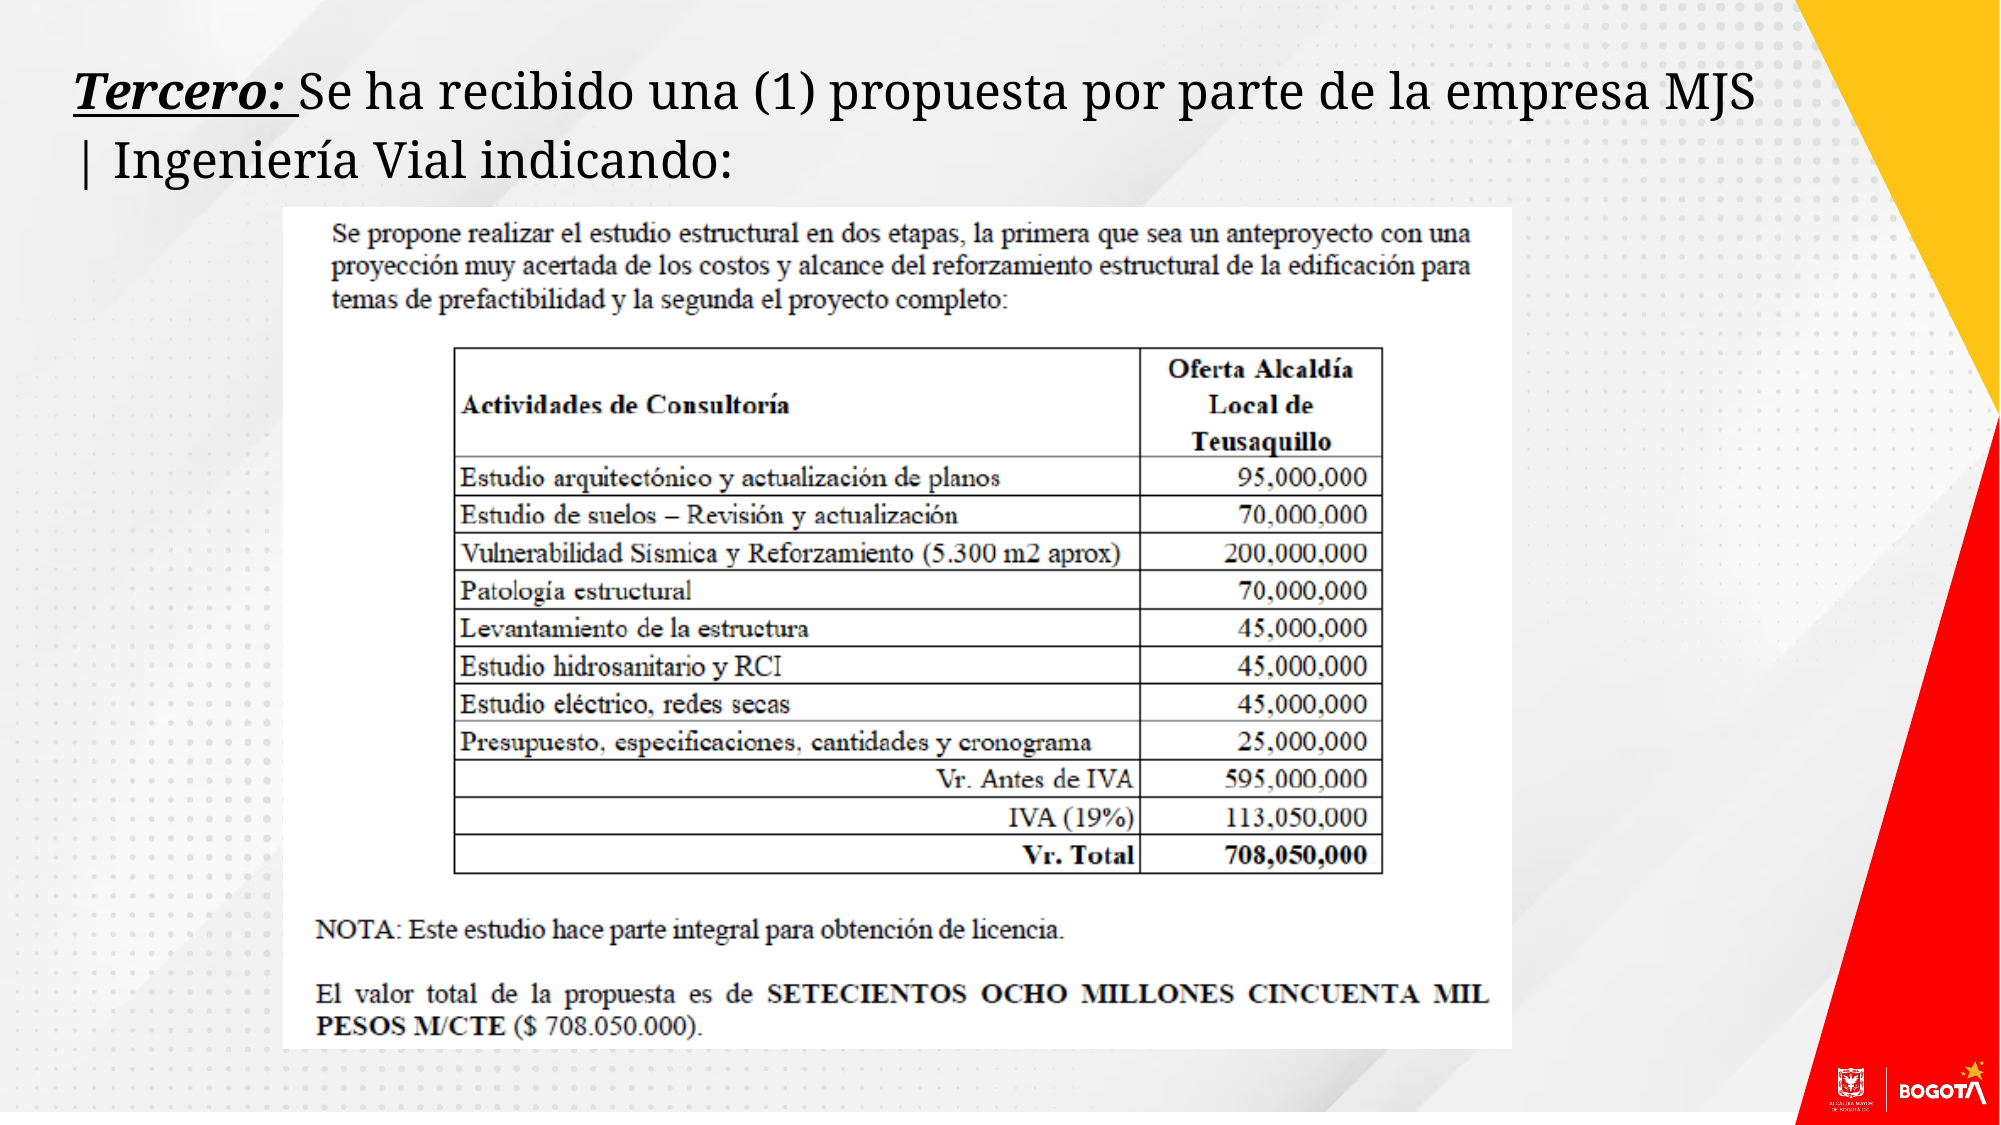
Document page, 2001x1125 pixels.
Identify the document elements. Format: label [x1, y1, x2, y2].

picture [0, 0, 1794, 1112]
text_box [1794, 0, 2000, 1125]
